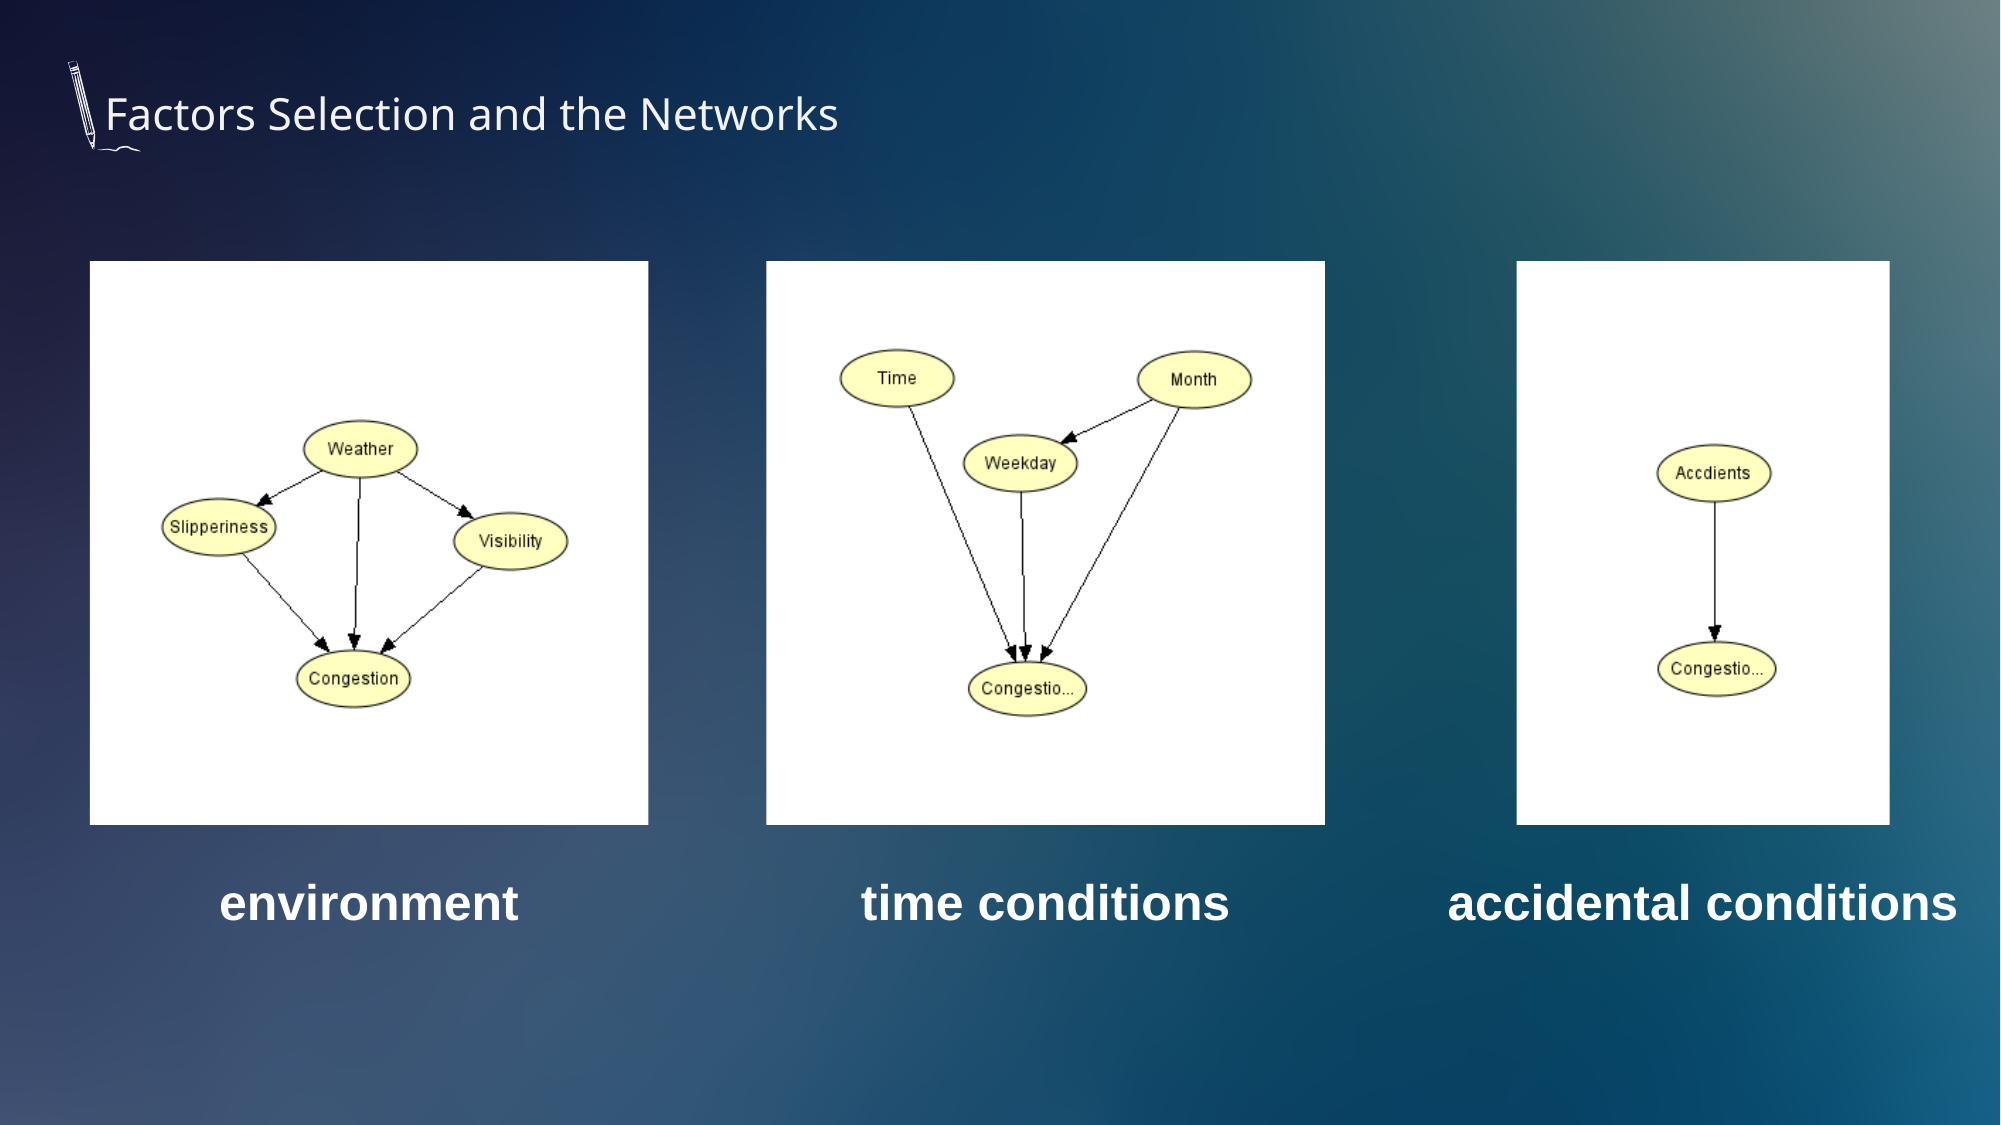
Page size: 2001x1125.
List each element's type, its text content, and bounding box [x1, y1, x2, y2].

text_box time conditions [845, 863, 1246, 938]
text_box accidental conditions [1432, 863, 1974, 938]
text_box Factors Selection and the Networks [141, 78, 953, 147]
picture [0, 0, 2001, 1125]
text_box environment [204, 863, 534, 939]
